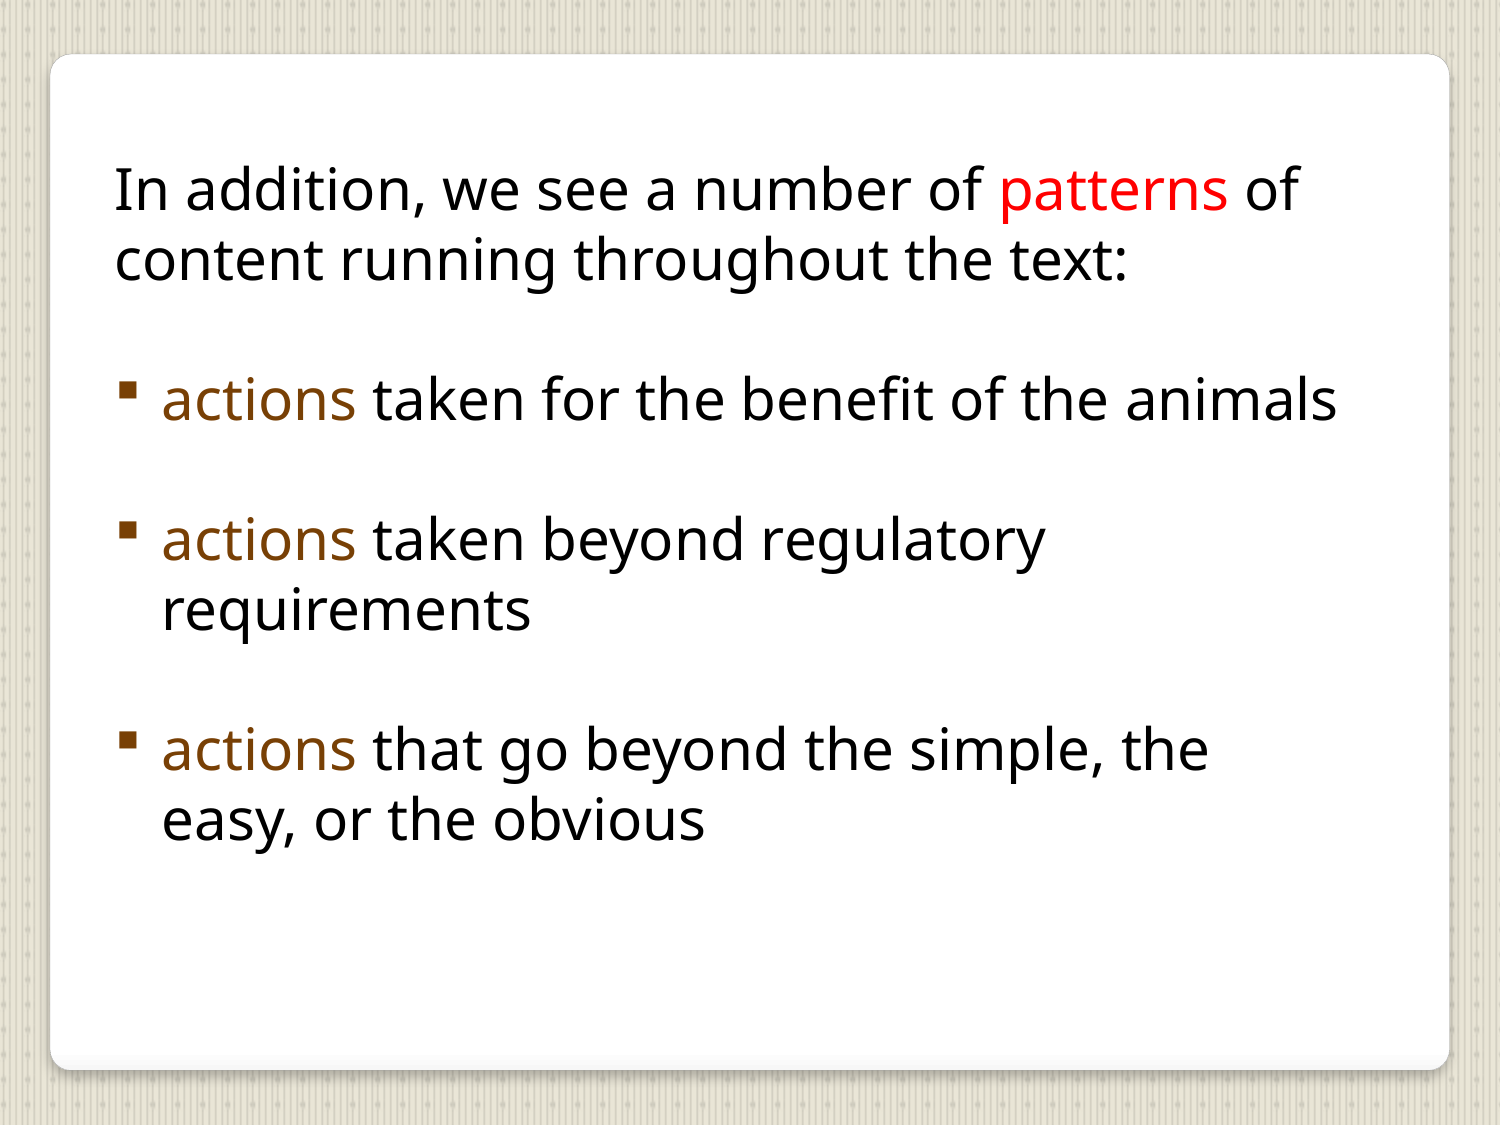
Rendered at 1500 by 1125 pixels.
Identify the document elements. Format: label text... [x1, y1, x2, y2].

text_box In addition, we see a number of patterns of content running throughout the text: actions taken for the benefit of the animals actions taken beyond regulatory requirements actions that go beyond the simple, the easy, or the obvious [99, 74, 1375, 935]
